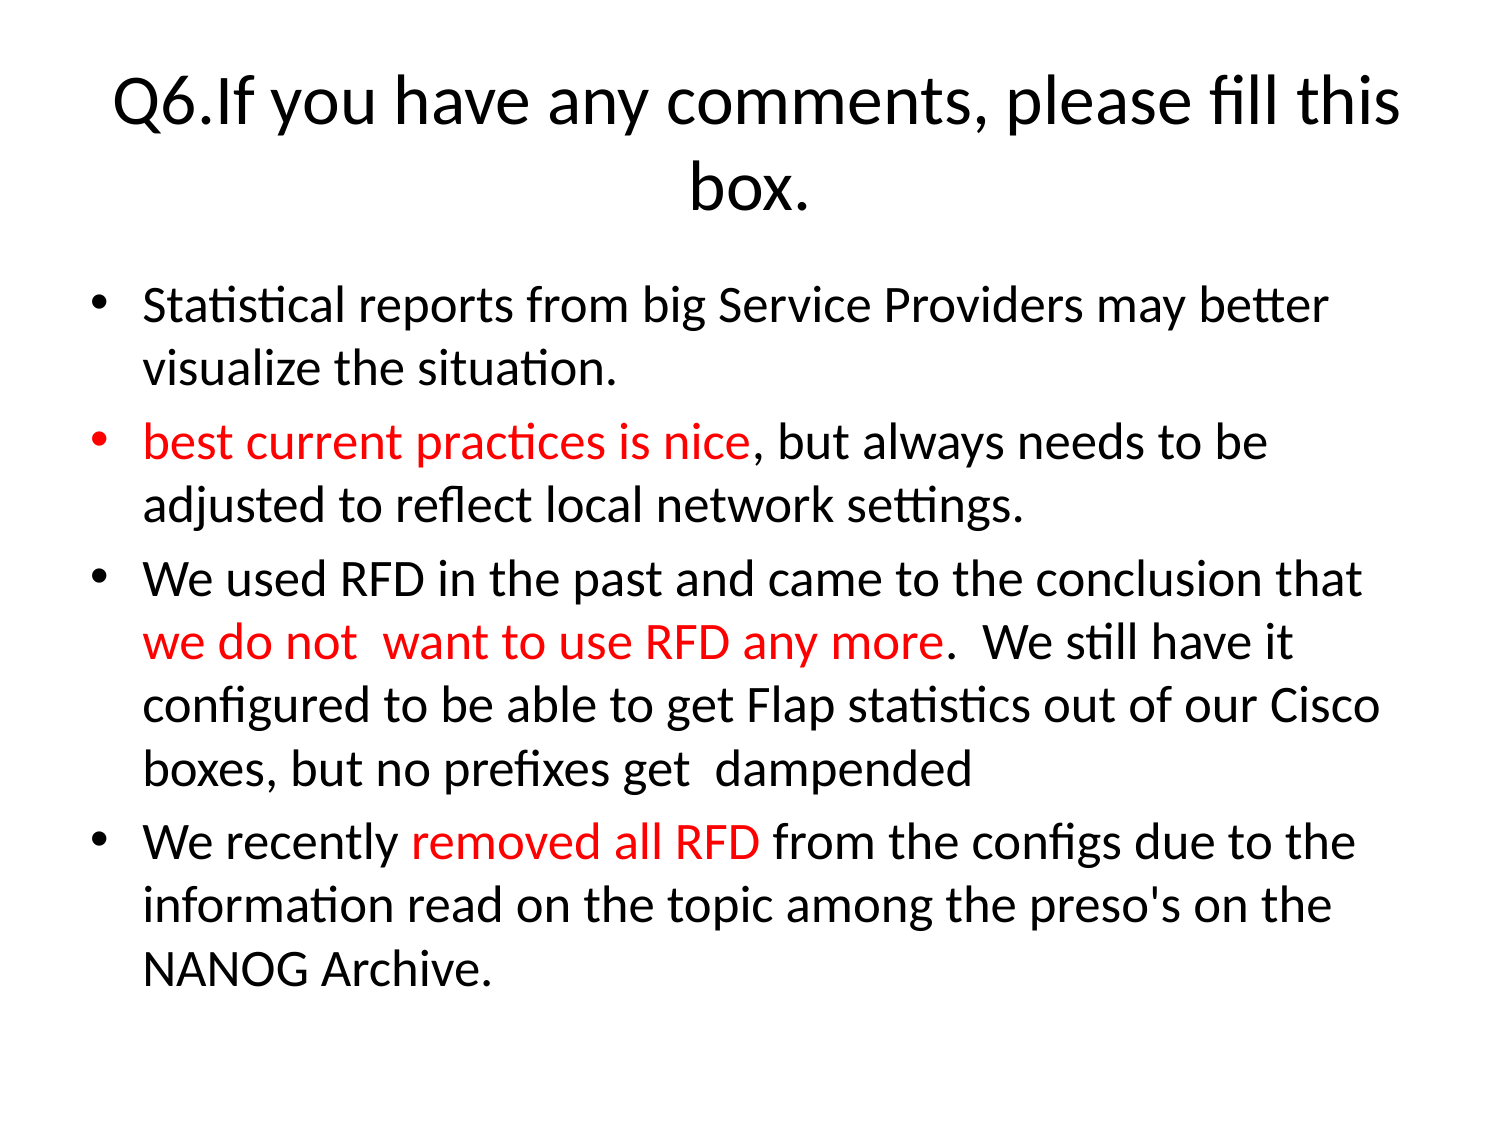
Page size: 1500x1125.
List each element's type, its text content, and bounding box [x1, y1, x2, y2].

title Q6.If you have any comments, please fill this box. [75, 45, 1425, 233]
list Statistical reports from big Service Providers may better visualize the situation. best current practices is nice, but always needs to be adjusted to reflect local network settings. We used RFD in the past and came to the conclusion that we do not want to use RFD any more. We still have it configured to be able to get Flap statistics out of our Cisco boxes, but no prefixes get dampended We recently removed all RFD from the configs due to the information read on the topic among the preso's on the NANOG Archive. [75, 262, 1425, 1005]
